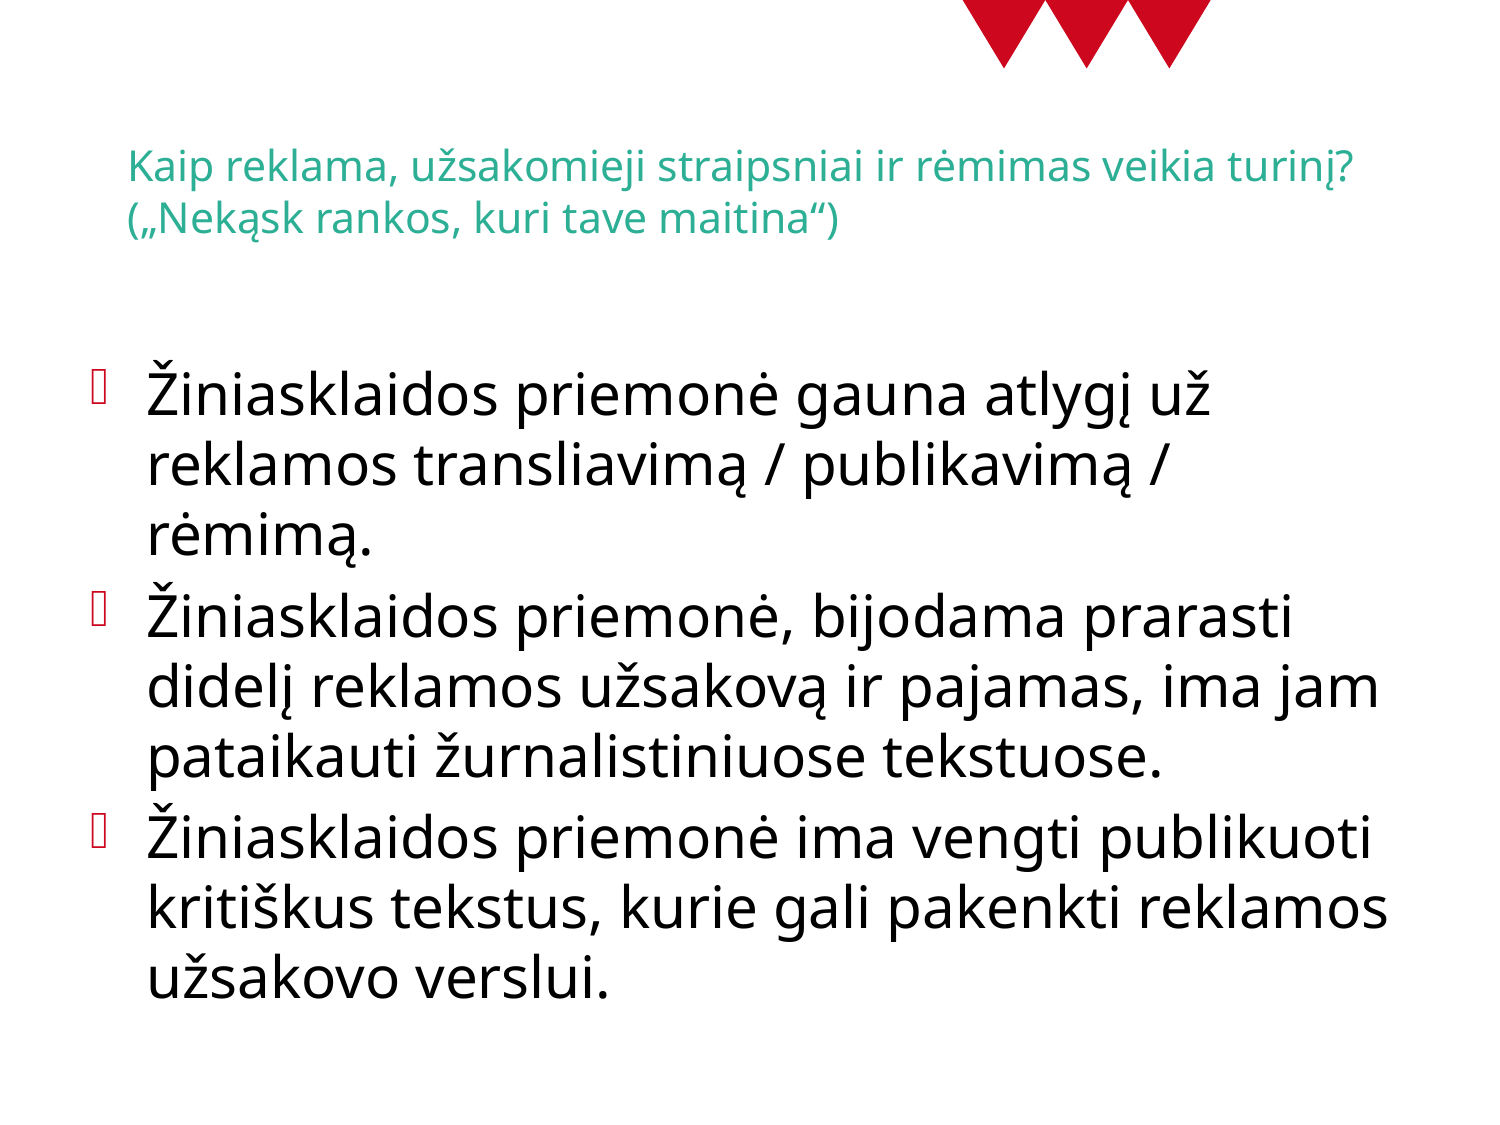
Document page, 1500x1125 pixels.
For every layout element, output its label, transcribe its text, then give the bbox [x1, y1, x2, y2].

title Kaip reklama, užsakomieji straipsniai ir rėmimas veikia turinį? („Nekąsk rankos, kuri tave maitina“) [112, 113, 1388, 268]
list Žiniasklaidos priemonė gauna atlygį už reklamos transliavimą / publikavimą / rėmimą. Žiniasklaidos priemonė, bijodama prarasti didelį reklamos užsakovą ir pajamas, ima jam pataikauti žurnalistiniuose tekstuose. Žiniasklaidos priemonė ima vengti publikuoti kritiškus tekstus, kurie gali pakenkti reklamos užsakovo verslui. [75, 349, 1425, 1093]
